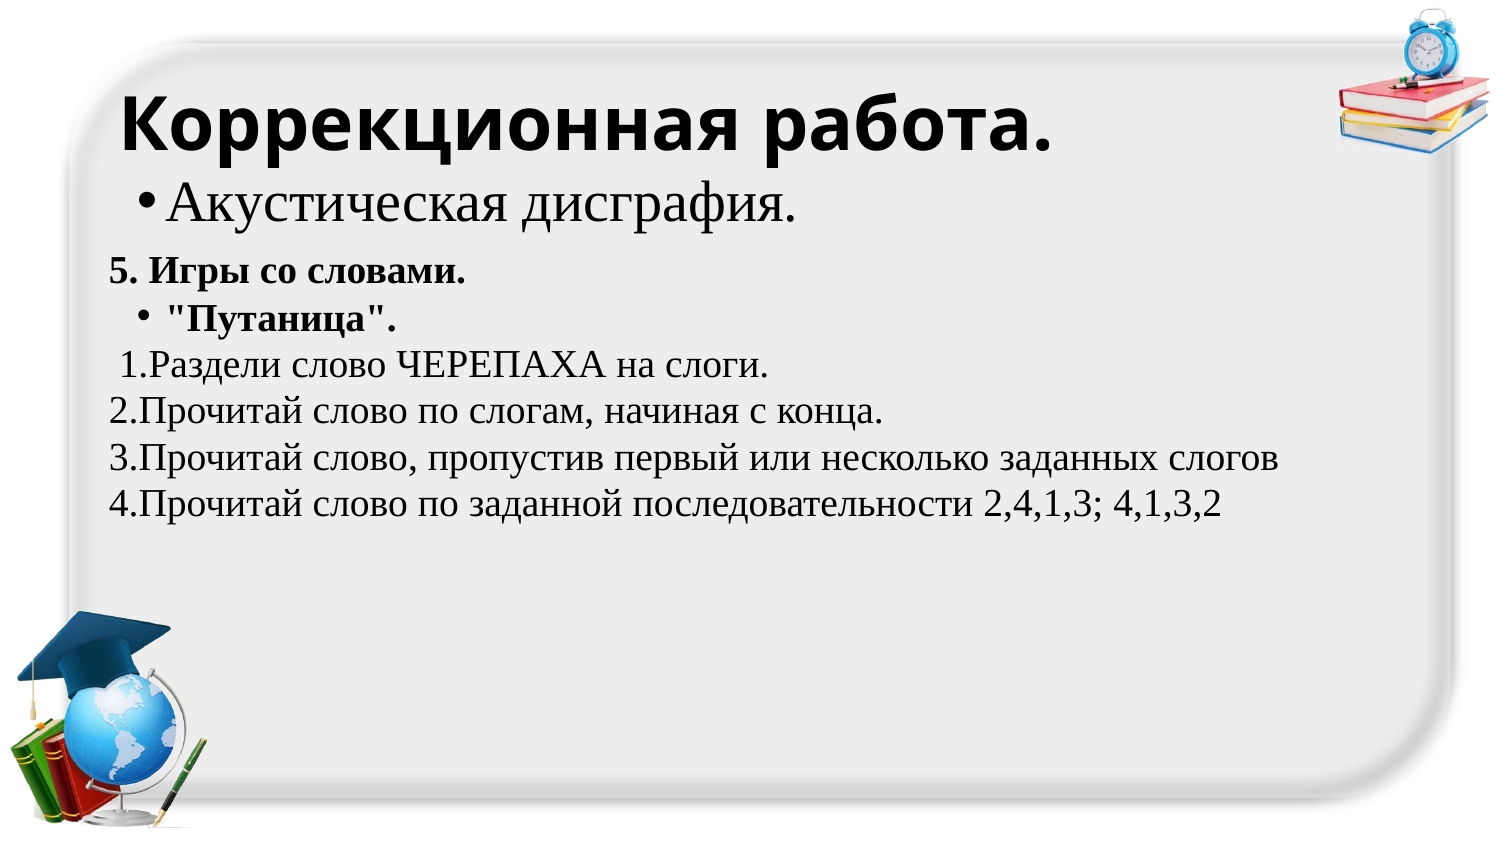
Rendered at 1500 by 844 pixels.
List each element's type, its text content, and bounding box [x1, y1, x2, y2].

list Акустическая дисграфия. 5. Игры со словами. "Путаница". 1.Раздели слово ЧЕРЕПАХА на слоги. 2.Прочитай слово по слогам, начиная с конца. 3.Прочитай слово, пропустив первый или несколько заданных слогов 4.Прочитай слово по заданной последовательности 2,4,1,3; 4,1,3,2 [75, 164, 1425, 777]
picture [0, 587, 241, 844]
title Коррекционная работа. [103, 44, 1397, 164]
picture [1316, 0, 1500, 167]
